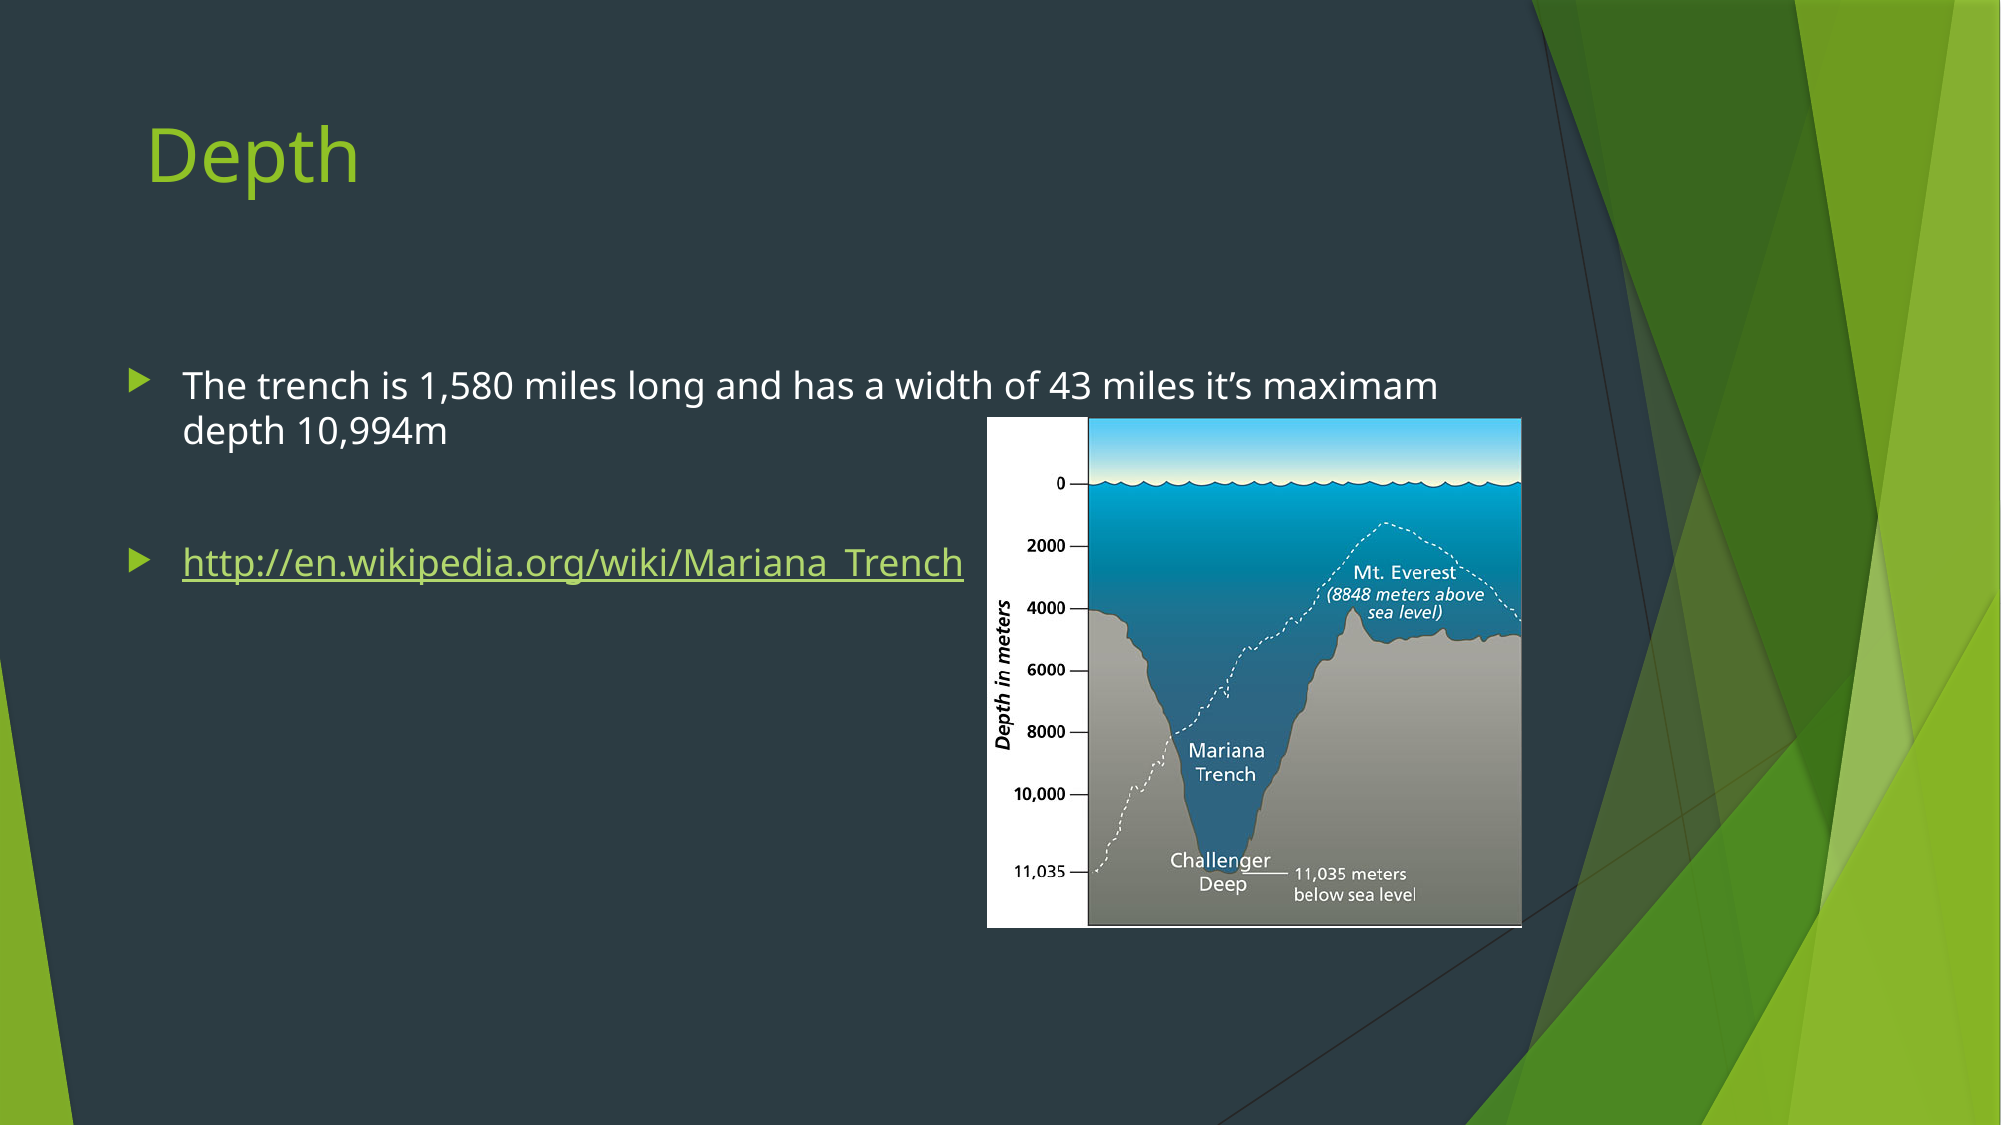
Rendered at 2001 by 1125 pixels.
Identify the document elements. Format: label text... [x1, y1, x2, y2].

title Depth [111, 99, 1522, 317]
list The trench is 1,580 miles long and has a width of 43 miles it’s maximam depth 10,994m http://en.wikipedia.org/wiki/Mariana_Trench [111, 354, 1522, 992]
picture [986, 417, 1522, 928]
picture [1375, 568, 1379, 579]
picture [1355, 566, 1359, 579]
picture [1424, 569, 1429, 579]
picture [1393, 566, 1400, 578]
picture [1432, 569, 1449, 579]
picture [1408, 592, 1415, 600]
picture [1452, 583, 1478, 591]
picture [1413, 571, 1421, 579]
picture [1359, 565, 1371, 579]
